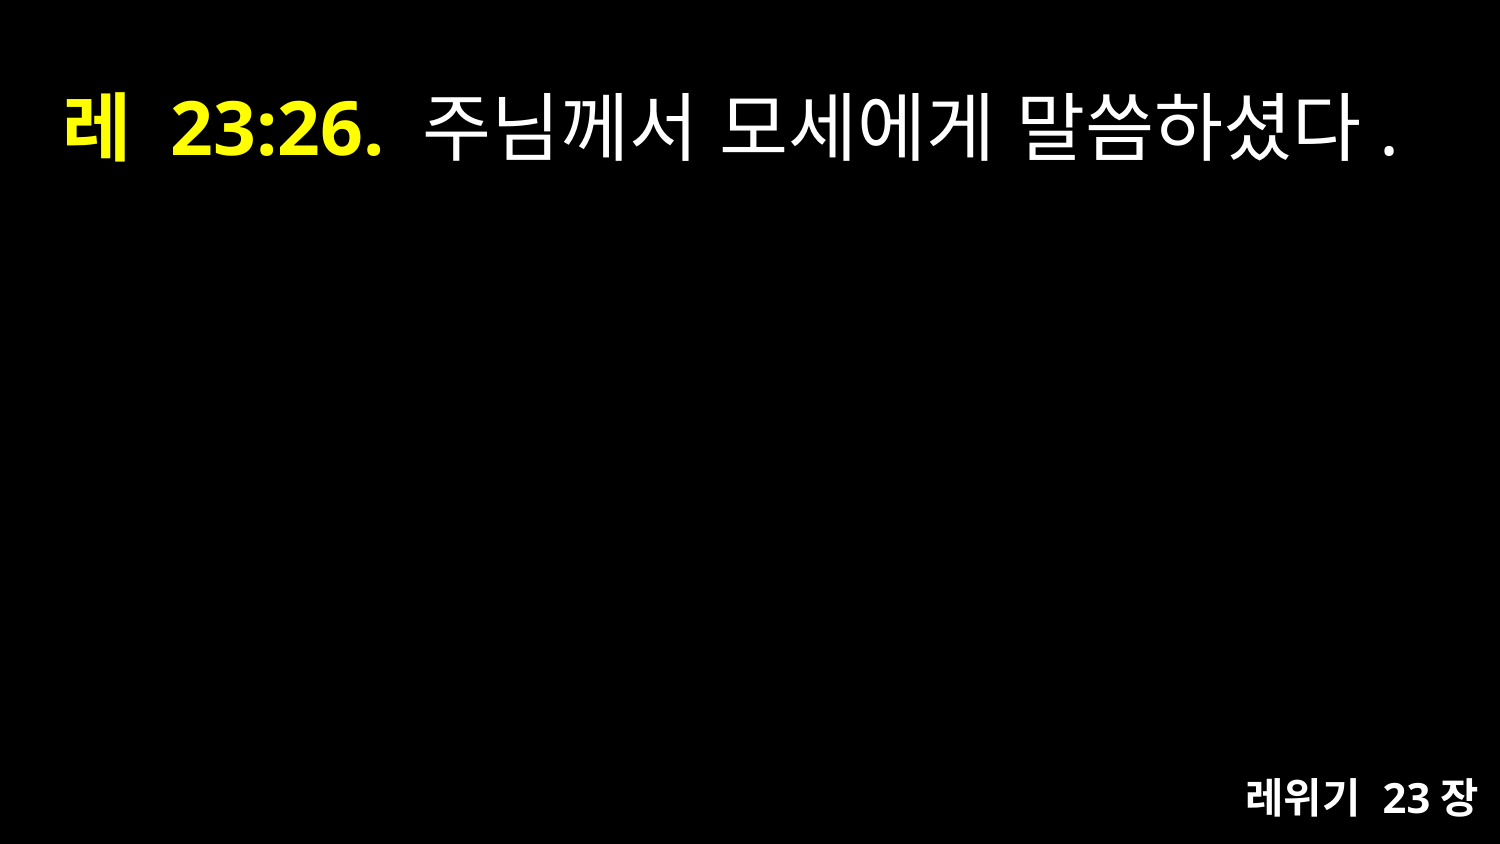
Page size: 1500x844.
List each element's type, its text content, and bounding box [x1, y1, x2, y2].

title 레 23:26. 주님께서 모세에게 말씀하셨다. [0, 0, 1500, 844]
subtitle 레위기 23장 [916, 770, 1500, 844]
